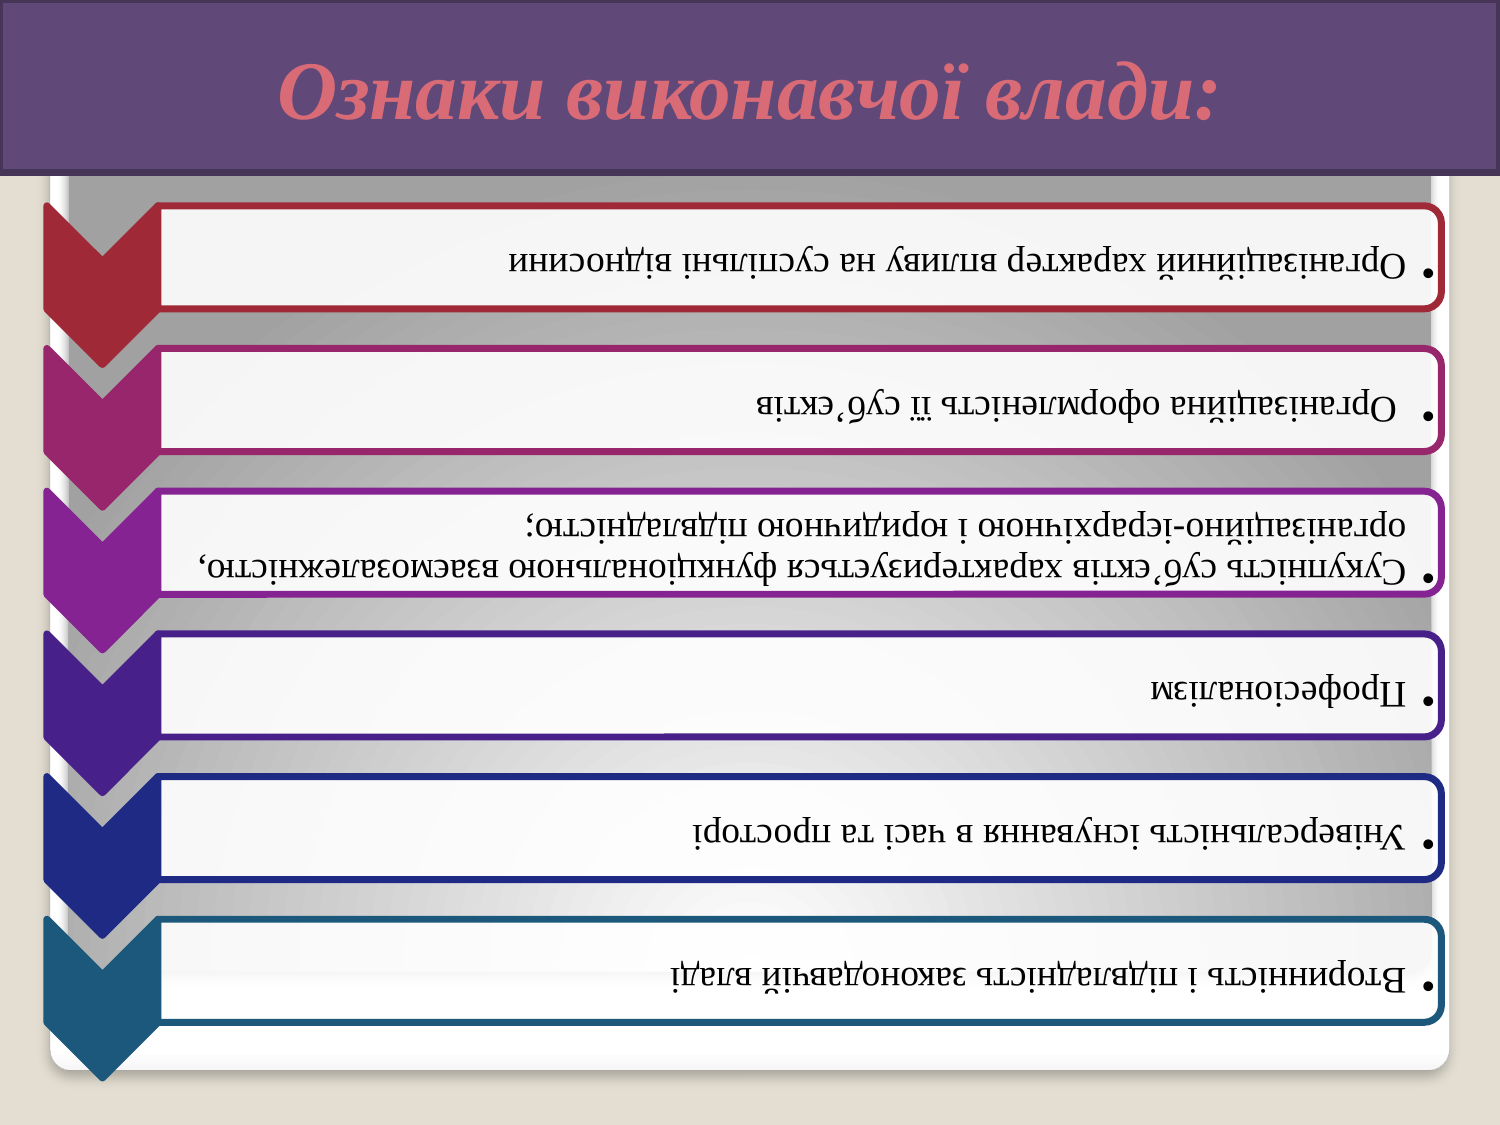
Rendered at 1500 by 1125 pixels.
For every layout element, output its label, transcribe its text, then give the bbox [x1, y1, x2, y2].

title Ознаки виконавчої влади: [0, 0, 1500, 176]
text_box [46, 205, 1442, 1079]
